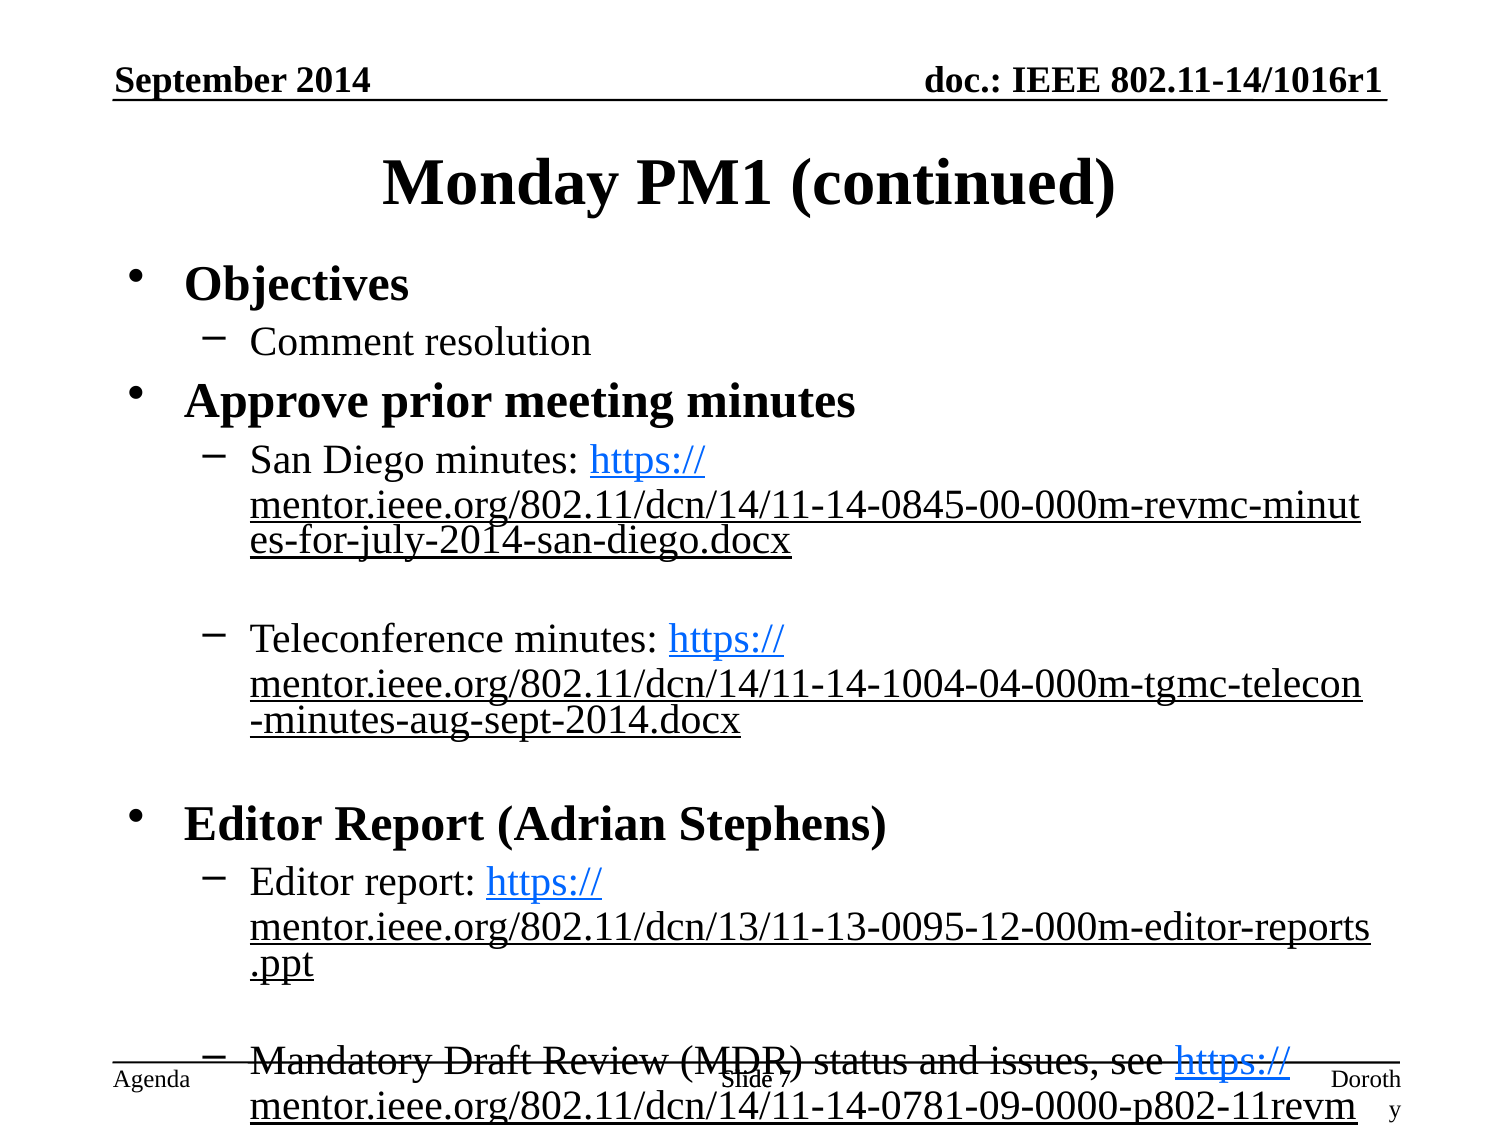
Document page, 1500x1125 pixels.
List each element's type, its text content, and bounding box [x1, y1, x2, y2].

footer Dorothy Stanley, Aruba Networks [1325, 1062, 1402, 1093]
text_box Slide 7 [675, 1062, 838, 1093]
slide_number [114, 54, 425, 100]
title Monday PM1 (continued) [112, 112, 1388, 249]
list Objectives Comment resolution Approve prior meeting minutes San Diego minutes: https://mentor.ieee.org/802.11/dcn/14/11-14-0845-00-000m-revmc-minutes-for-july-2014-san-diego.docx Teleconference minutes: https://mentor.ieee.org/802.11/dcn/14/11-14-1004-04-000m-tgmc-telecon-minutes-aug-sept-2014.docx Editor Report (Adrian Stephens) Editor report: https://mentor.ieee.org/802.11/dcn/13/11-13-0095-12-000m-editor-reports.ppt Mandatory Draft Review (MDR) status and issues, see https://mentor.ieee.org/802.11/dcn/14/11-14-0781-09-0000-p802-11revmc-mdr-report.doc [112, 249, 1388, 925]
